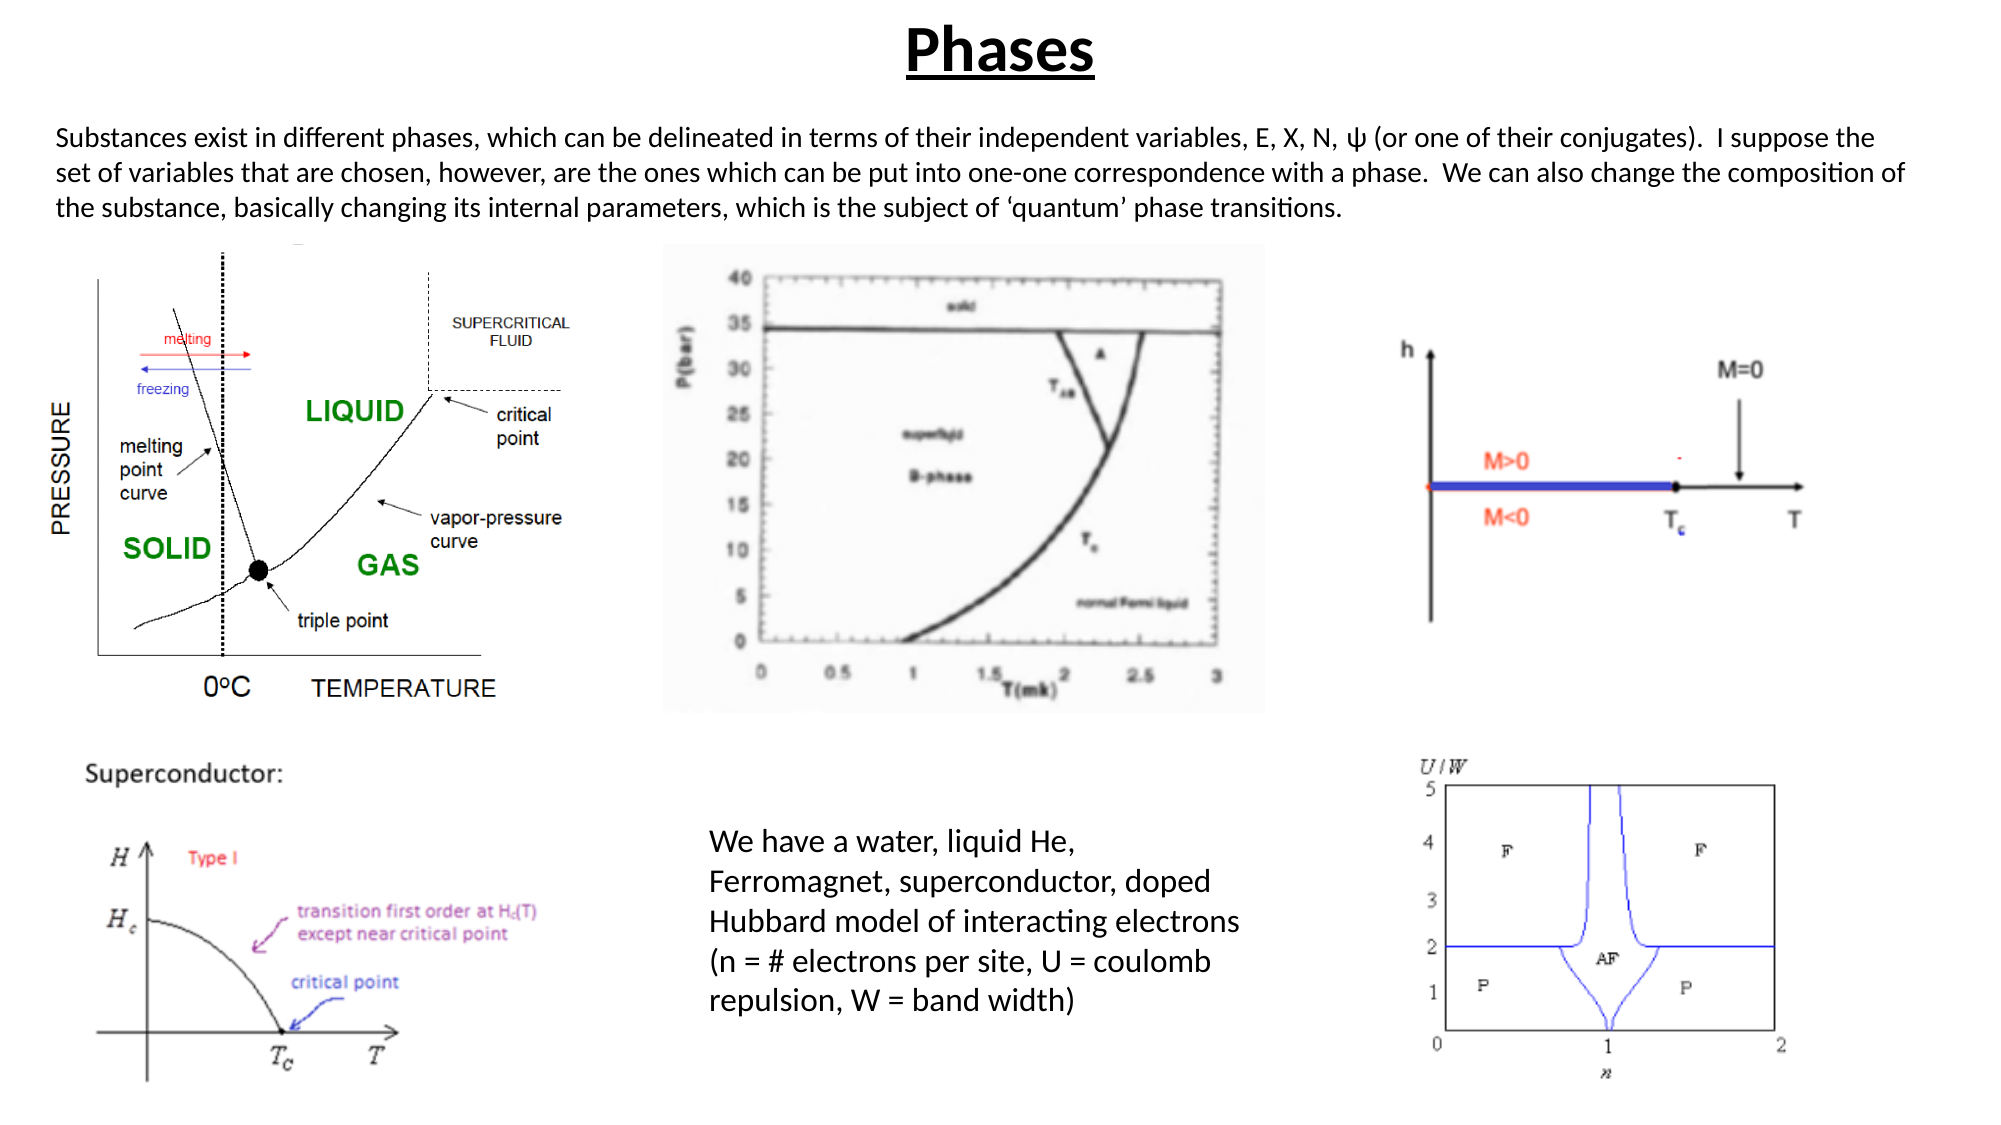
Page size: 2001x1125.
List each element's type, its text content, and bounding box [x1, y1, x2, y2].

picture [18, 244, 581, 725]
text_box We have a water, liquid He, Ferromagnet, superconductor, doped Hubbard model of interacting electrons (n = # electrons per site, U = coulomb repulsion, W = band width) [694, 811, 1272, 1026]
picture [1382, 312, 1821, 644]
picture [57, 736, 556, 1089]
picture [663, 244, 1265, 713]
text_box Phases [761, 6, 1239, 93]
text_box Substances exist in different phases, which can be delineated in terms of their independent variables, E, X, N, ψ (or one of their conjugates). I suppose the set of variables that are chosen, however, are the ones which can be put into one-one correspondence with a phase. We can also change the composition of the substance, basically changing its internal parameters, which is the subject of ‘quantum’ phase transitions. [40, 110, 1926, 231]
picture [1410, 736, 1821, 1104]
